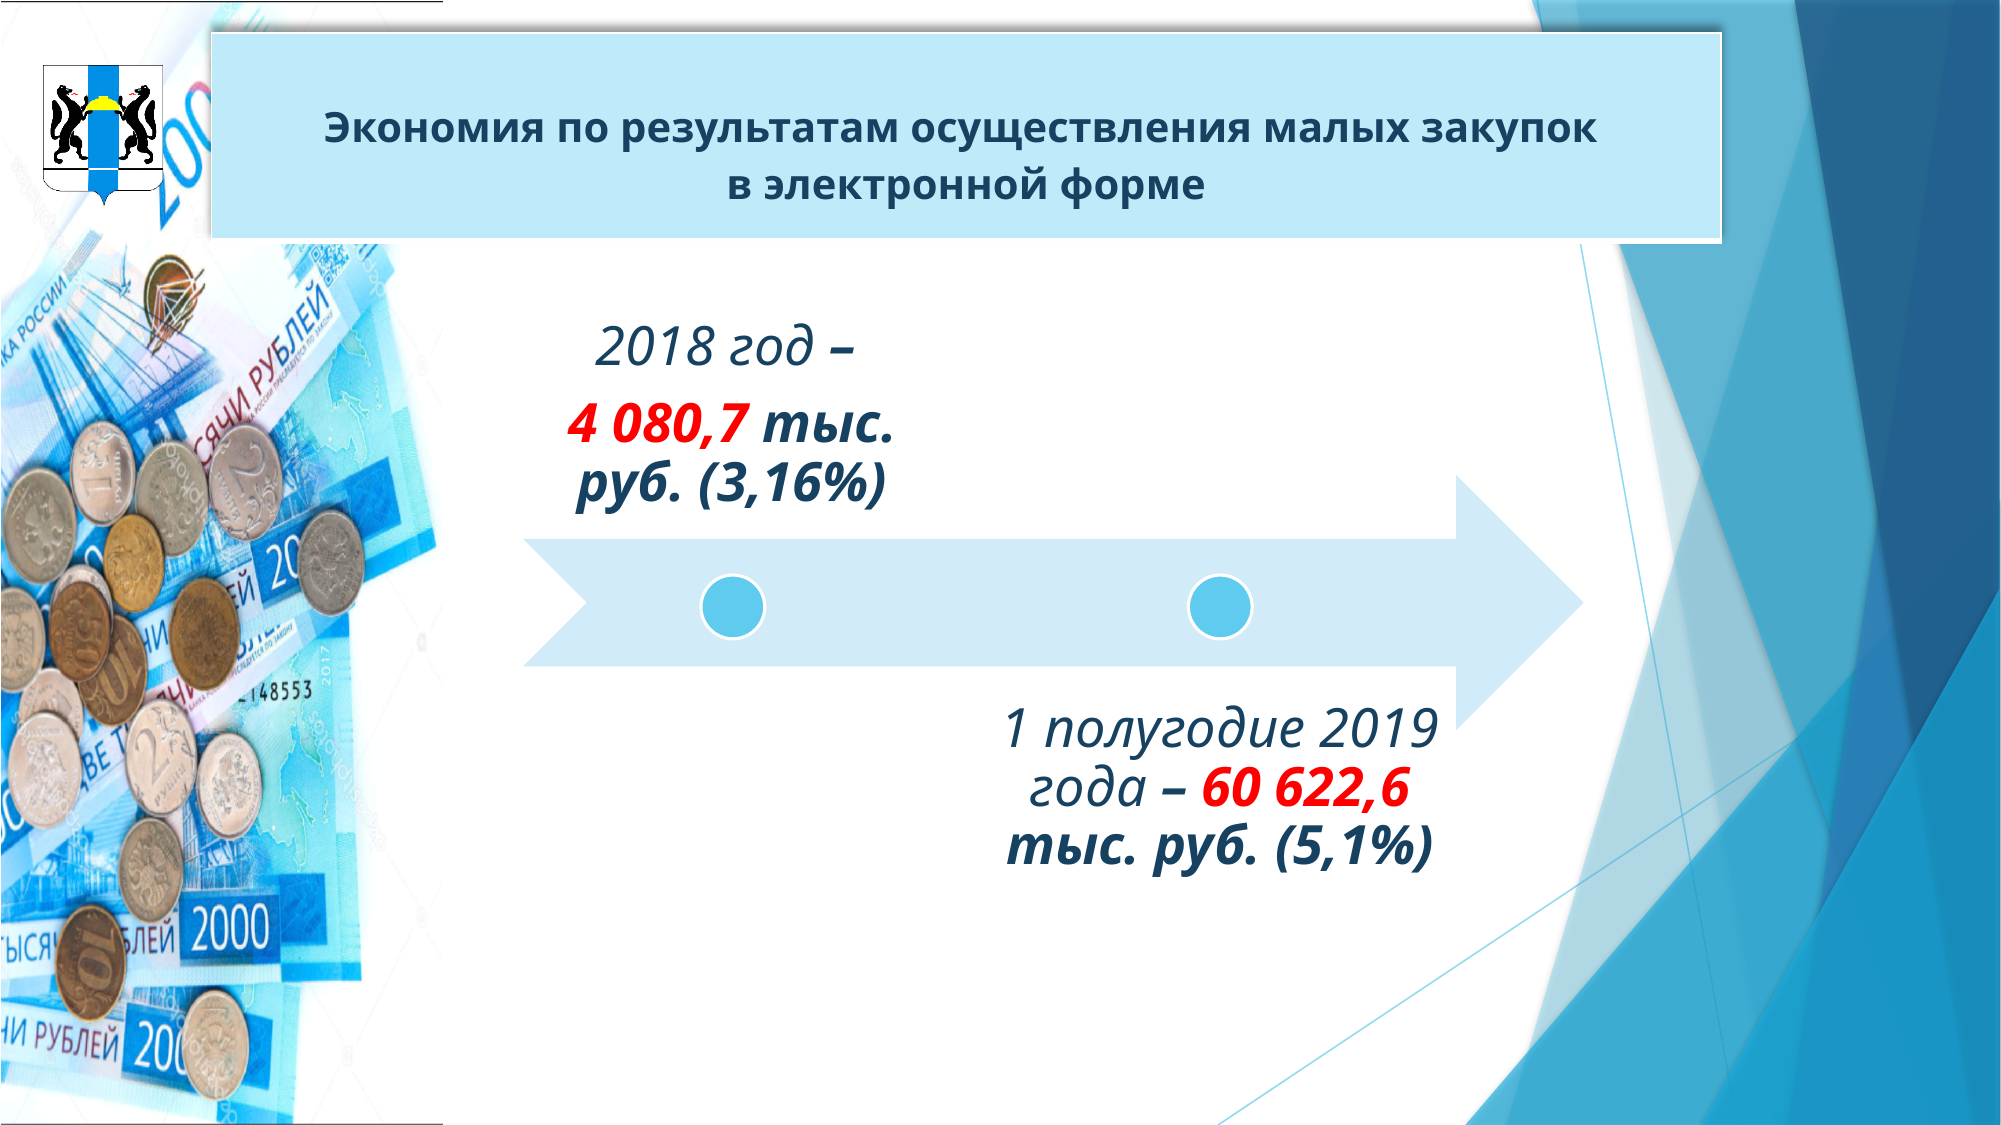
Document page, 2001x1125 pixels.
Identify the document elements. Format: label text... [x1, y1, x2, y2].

table_header Экономия по результатам осуществления малых закупок в электронной форме [212, 34, 1720, 238]
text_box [522, 287, 1585, 927]
picture [0, 2, 522, 1124]
